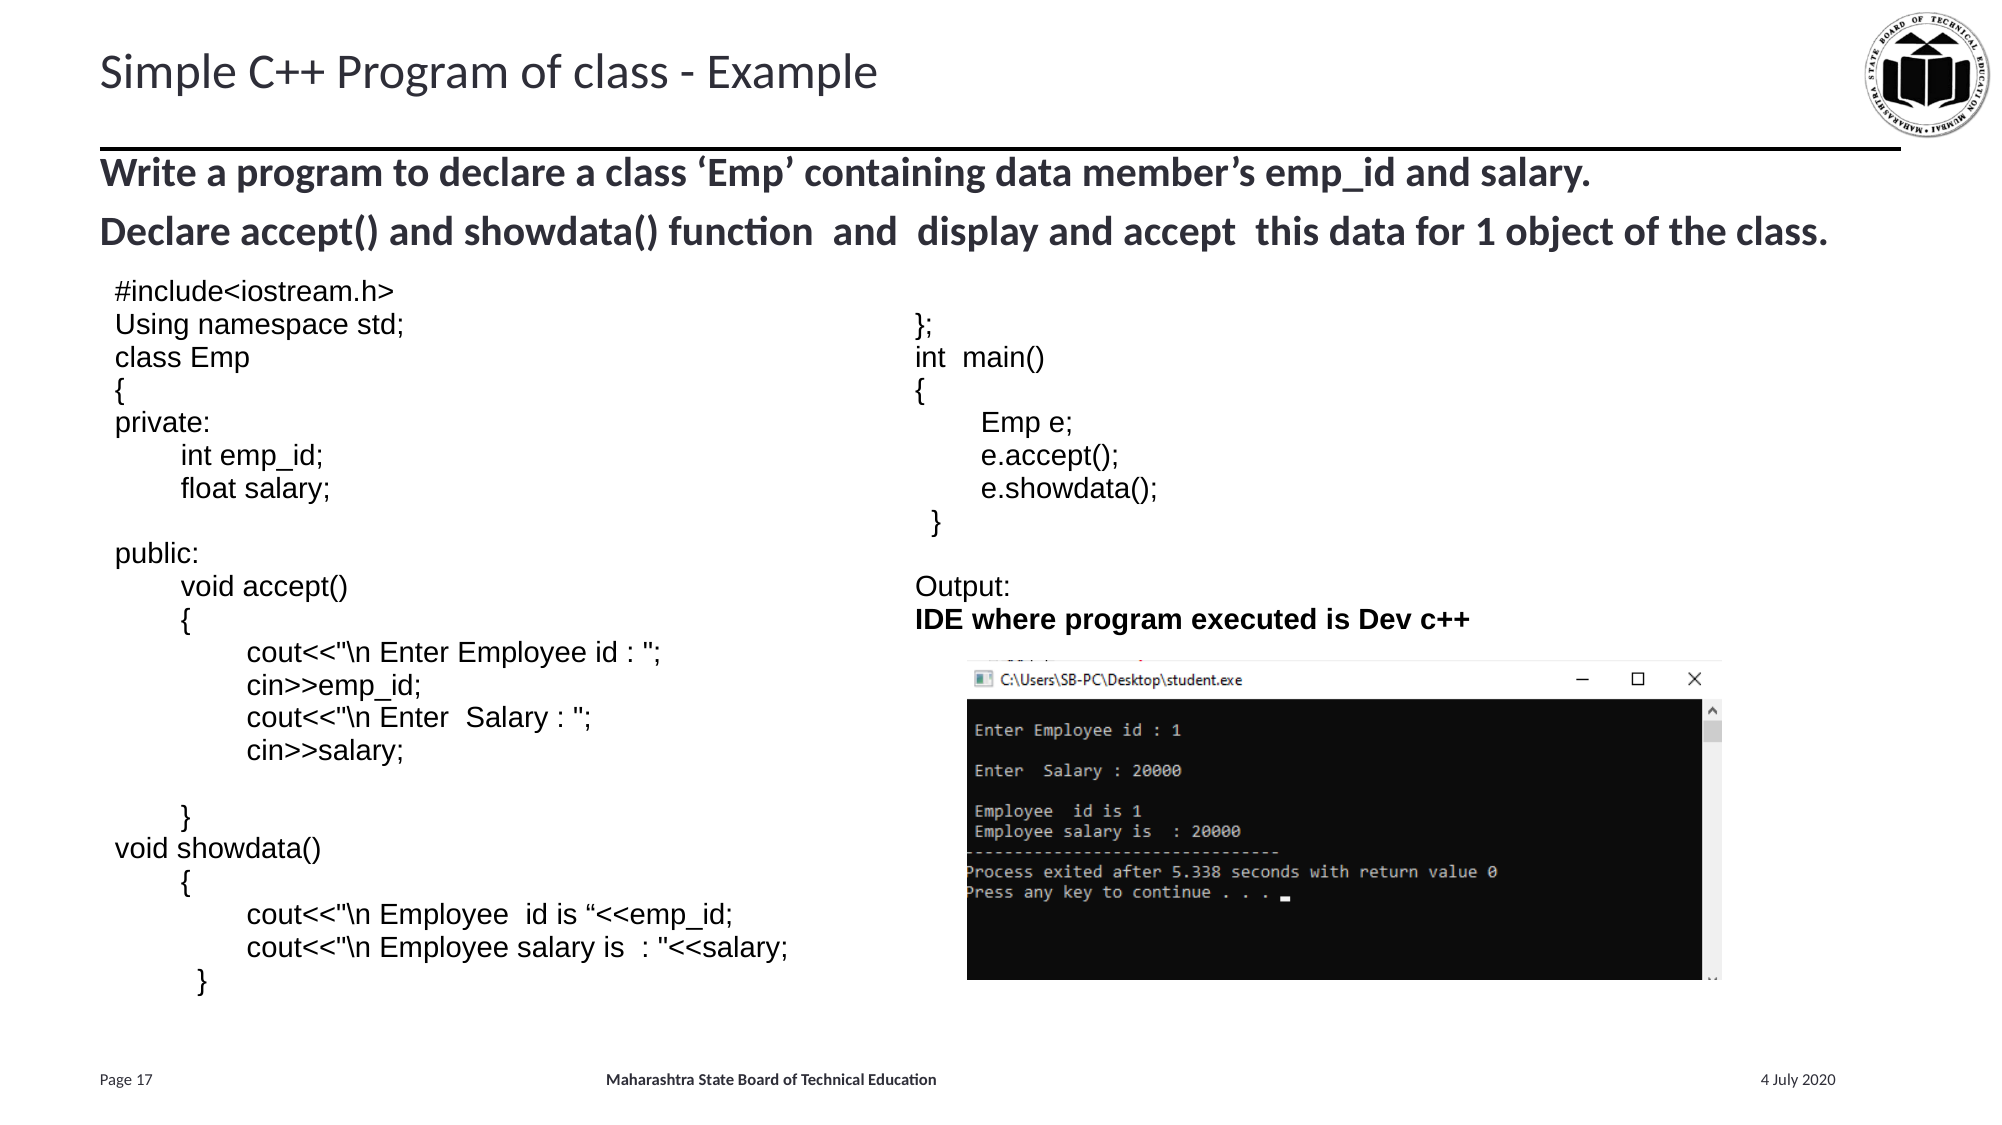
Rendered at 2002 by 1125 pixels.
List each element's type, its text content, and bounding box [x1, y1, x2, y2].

title Simple C++ Program of class - Example [100, 48, 1901, 145]
picture [1852, 0, 2001, 149]
picture [967, 659, 1722, 981]
table_header }; int main() { Emp e; e.accept(); e.showdata(); } Output: IDE where program executed is Dev c++ [900, 268, 1835, 1018]
table_header #include<iostream.h> Using namespace std; class Emp { private: int emp_id; float salary; public: void accept() { cout<<"\n Enter Employee id : "; cin>>emp_id; cout<<"\n Enter Salary : "; cin>>salary; } void showdata() { cout<<"\n Employee id is “<<emp_id; cout<<"\n Employee salary is : "<<salary; } [100, 268, 900, 1018]
list Write a program to declare a class ‘Emp’ containing data member’s emp_id and salary. Declare accept() and showdata() function and display and accept this data for 1 object of the class. [100, 145, 1901, 999]
